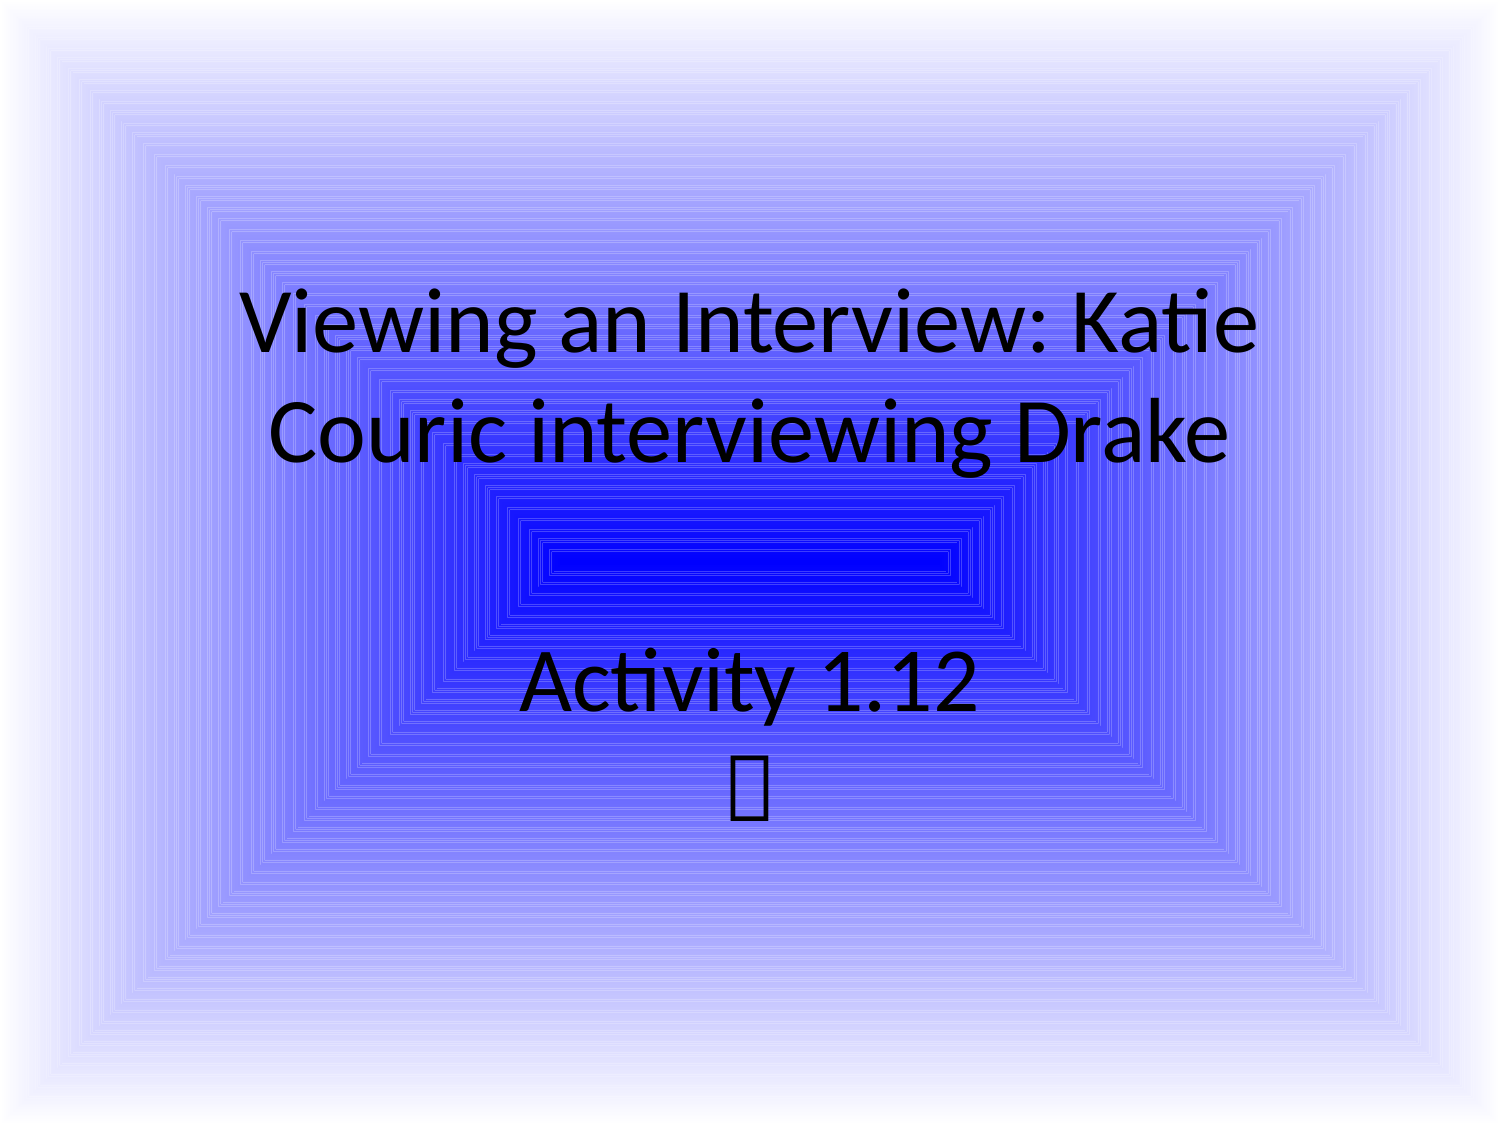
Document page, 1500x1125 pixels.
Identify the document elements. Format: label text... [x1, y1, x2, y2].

text_box Activity 1.12  [112, 608, 1388, 850]
title Viewing an Interview: Katie Couric interviewing Drake [112, 249, 1388, 492]
